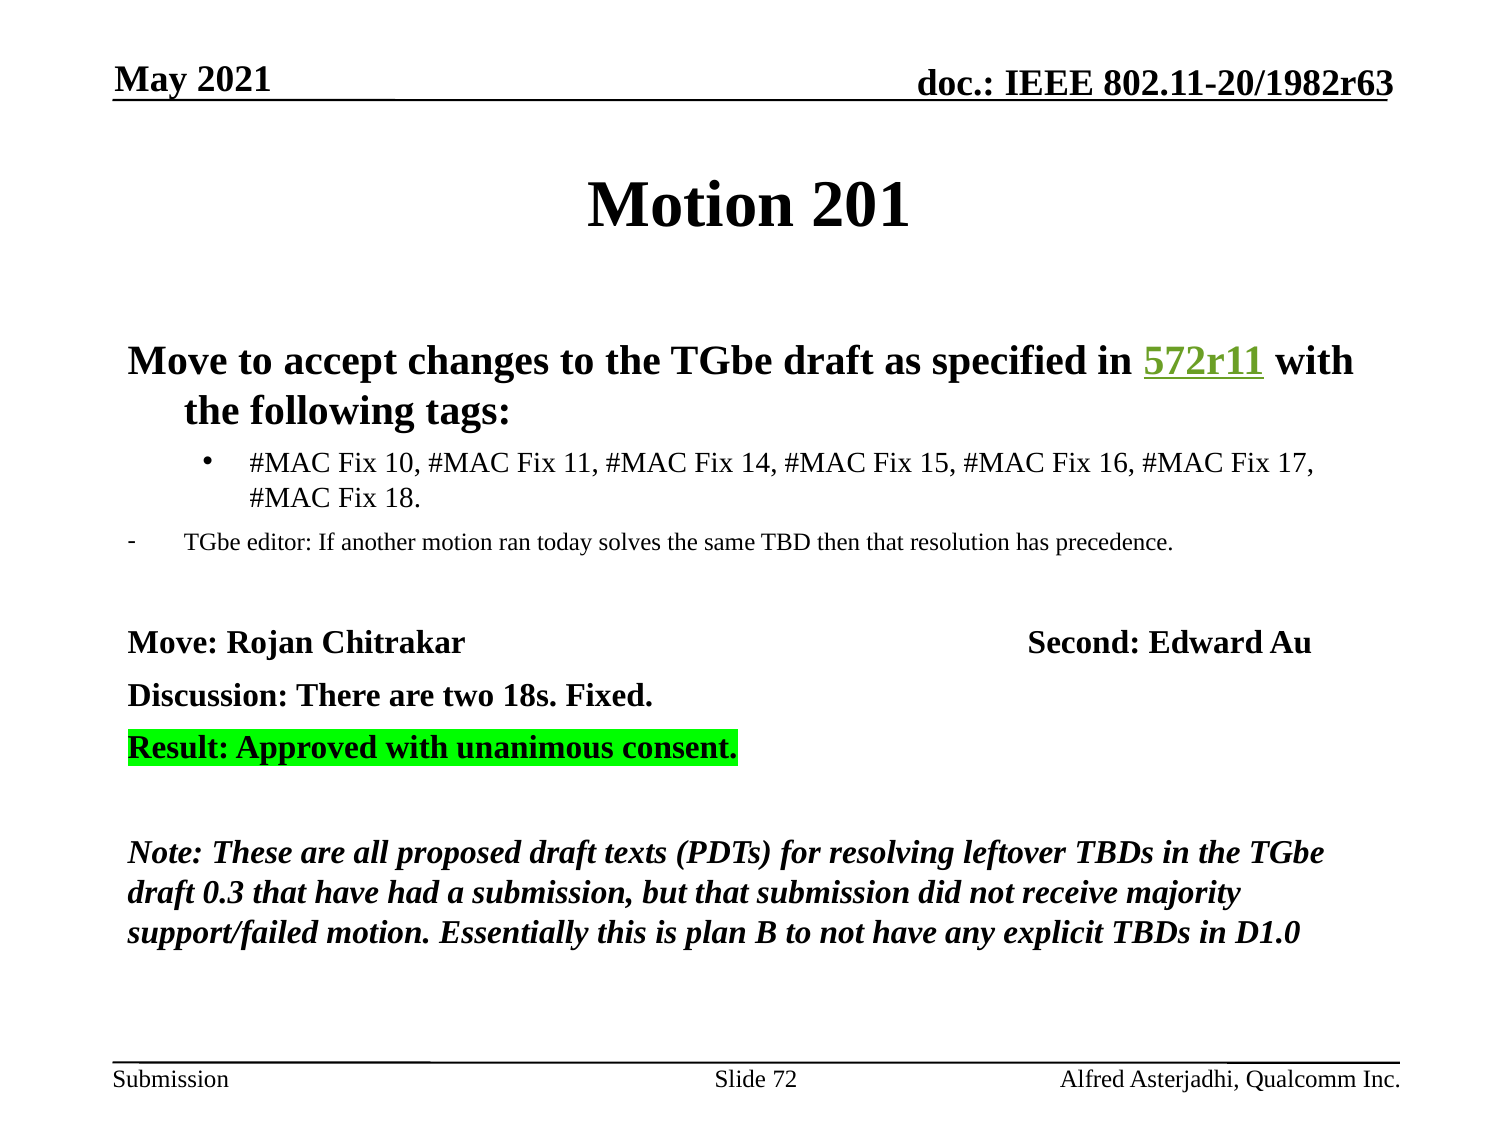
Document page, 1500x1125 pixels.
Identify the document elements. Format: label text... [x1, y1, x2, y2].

footer Alfred Asterjadhi, Qualcomm Inc. [878, 1061, 1402, 1093]
list Move to accept changes to the TGbe draft as specified in 572r11 with the following tags: #MAC Fix 10, #MAC Fix 11, #MAC Fix 14, #MAC Fix 15, #MAC Fix 16, #MAC Fix 17, #MAC Fix 18. TGbe editor: If another motion ran today solves the same TBD then that resolution has precedence. Move: Rojan Chitrakar Second: Edward Au Discussion: There are two 18s. Fixed. Result: Approved with unanimous consent. Note: These are all proposed draft texts (PDTs) for resolving leftover TBDs in the TGbe draft 0.3 that have had a submission, but that submission did not receive majority support/failed motion. Essentially this is plan B to not have any explicit TBDs in D1.0 [112, 324, 1388, 1000]
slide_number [114, 54, 423, 100]
title Motion 201 [112, 112, 1388, 288]
slide_number Slide 72 [712, 1061, 800, 1123]
